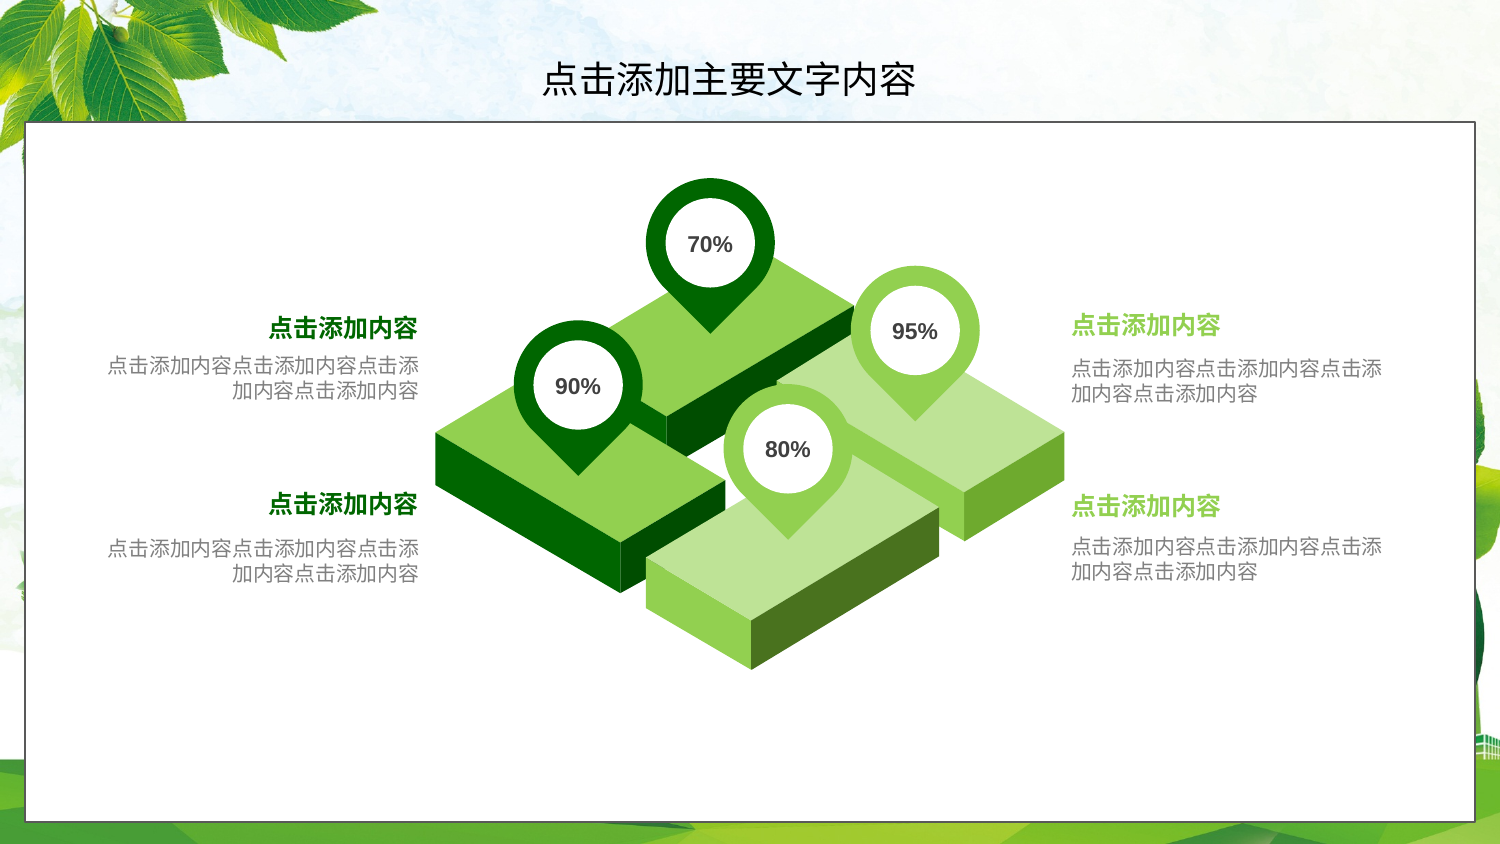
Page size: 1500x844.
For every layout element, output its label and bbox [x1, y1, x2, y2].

text_box [564, 242, 855, 382]
text_box [99, 311, 420, 404]
text_box [99, 488, 420, 586]
text_box [648, 369, 726, 442]
picture [0, 0, 1500, 844]
text_box [513, 319, 643, 450]
text_box [850, 265, 980, 395]
text_box [1070, 308, 1391, 407]
text_box [723, 383, 853, 514]
text_box [645, 177, 775, 308]
text_box [1070, 489, 1391, 584]
text_box [435, 369, 640, 594]
text_box [645, 444, 940, 671]
text_box [776, 318, 845, 382]
text_box [857, 318, 1065, 542]
